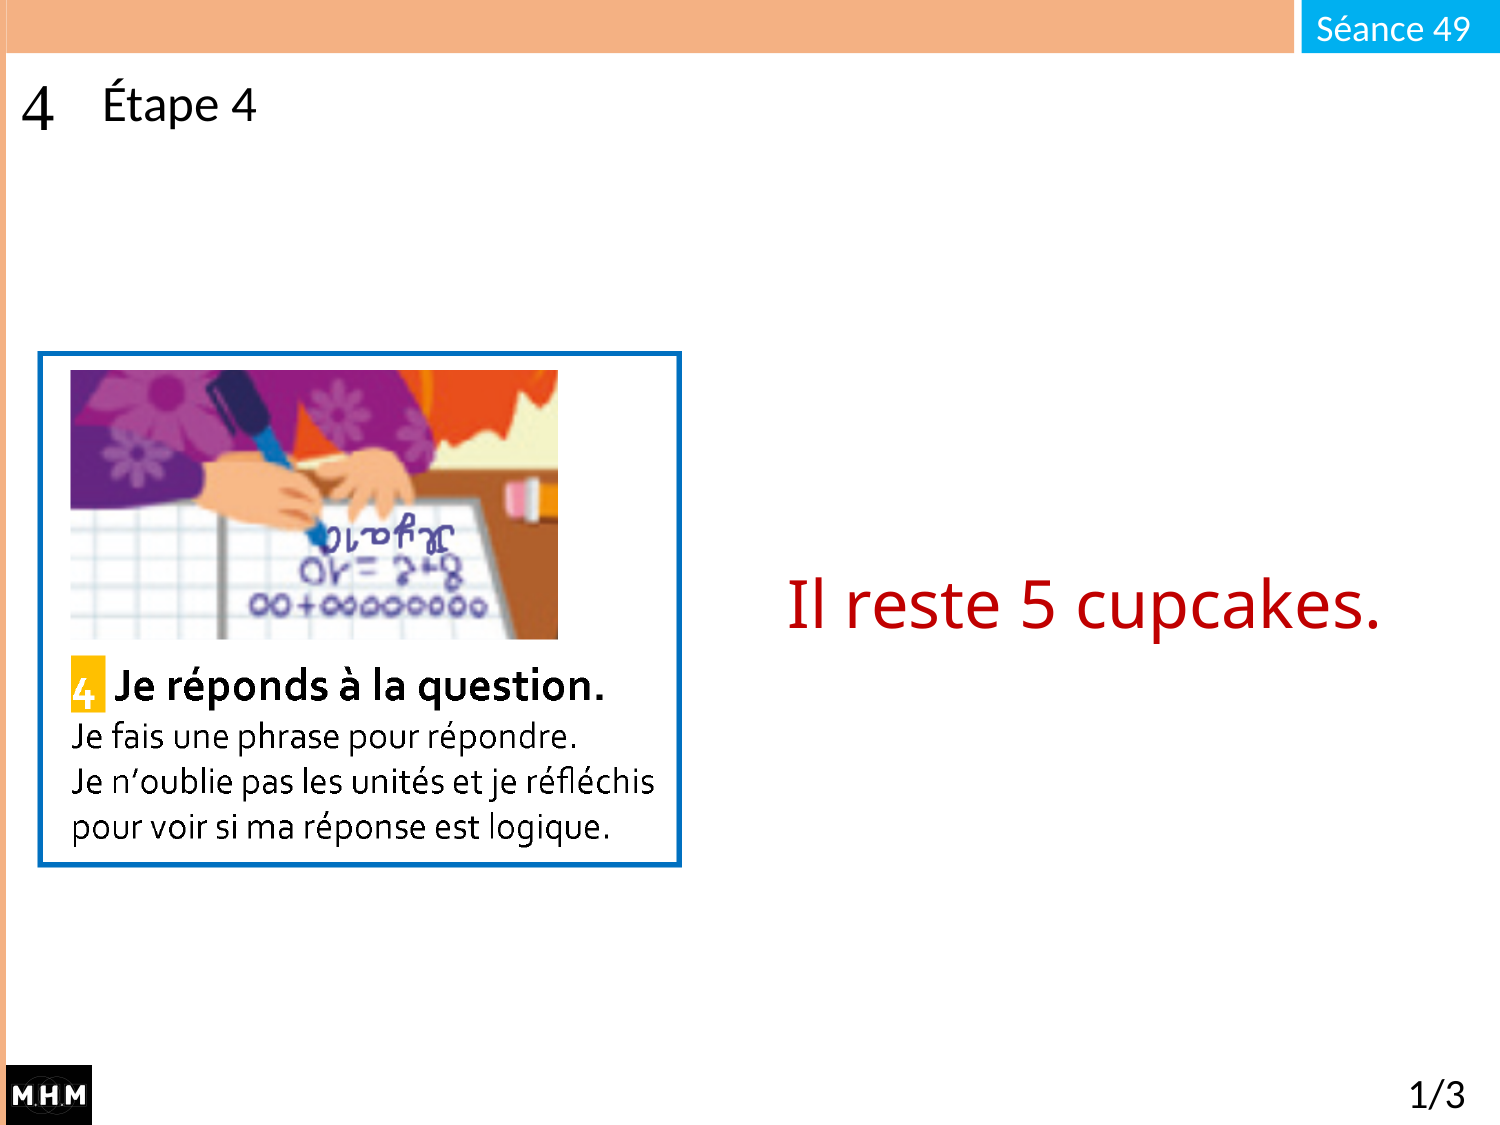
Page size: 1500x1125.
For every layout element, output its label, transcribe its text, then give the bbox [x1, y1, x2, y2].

picture [34, 350, 684, 869]
text_box Il reste 5 cupcakes. [773, 554, 1423, 649]
list 1/3 [1373, 1064, 1500, 1125]
picture [6, 1065, 92, 1125]
title Étape 4 [87, 32, 1382, 140]
